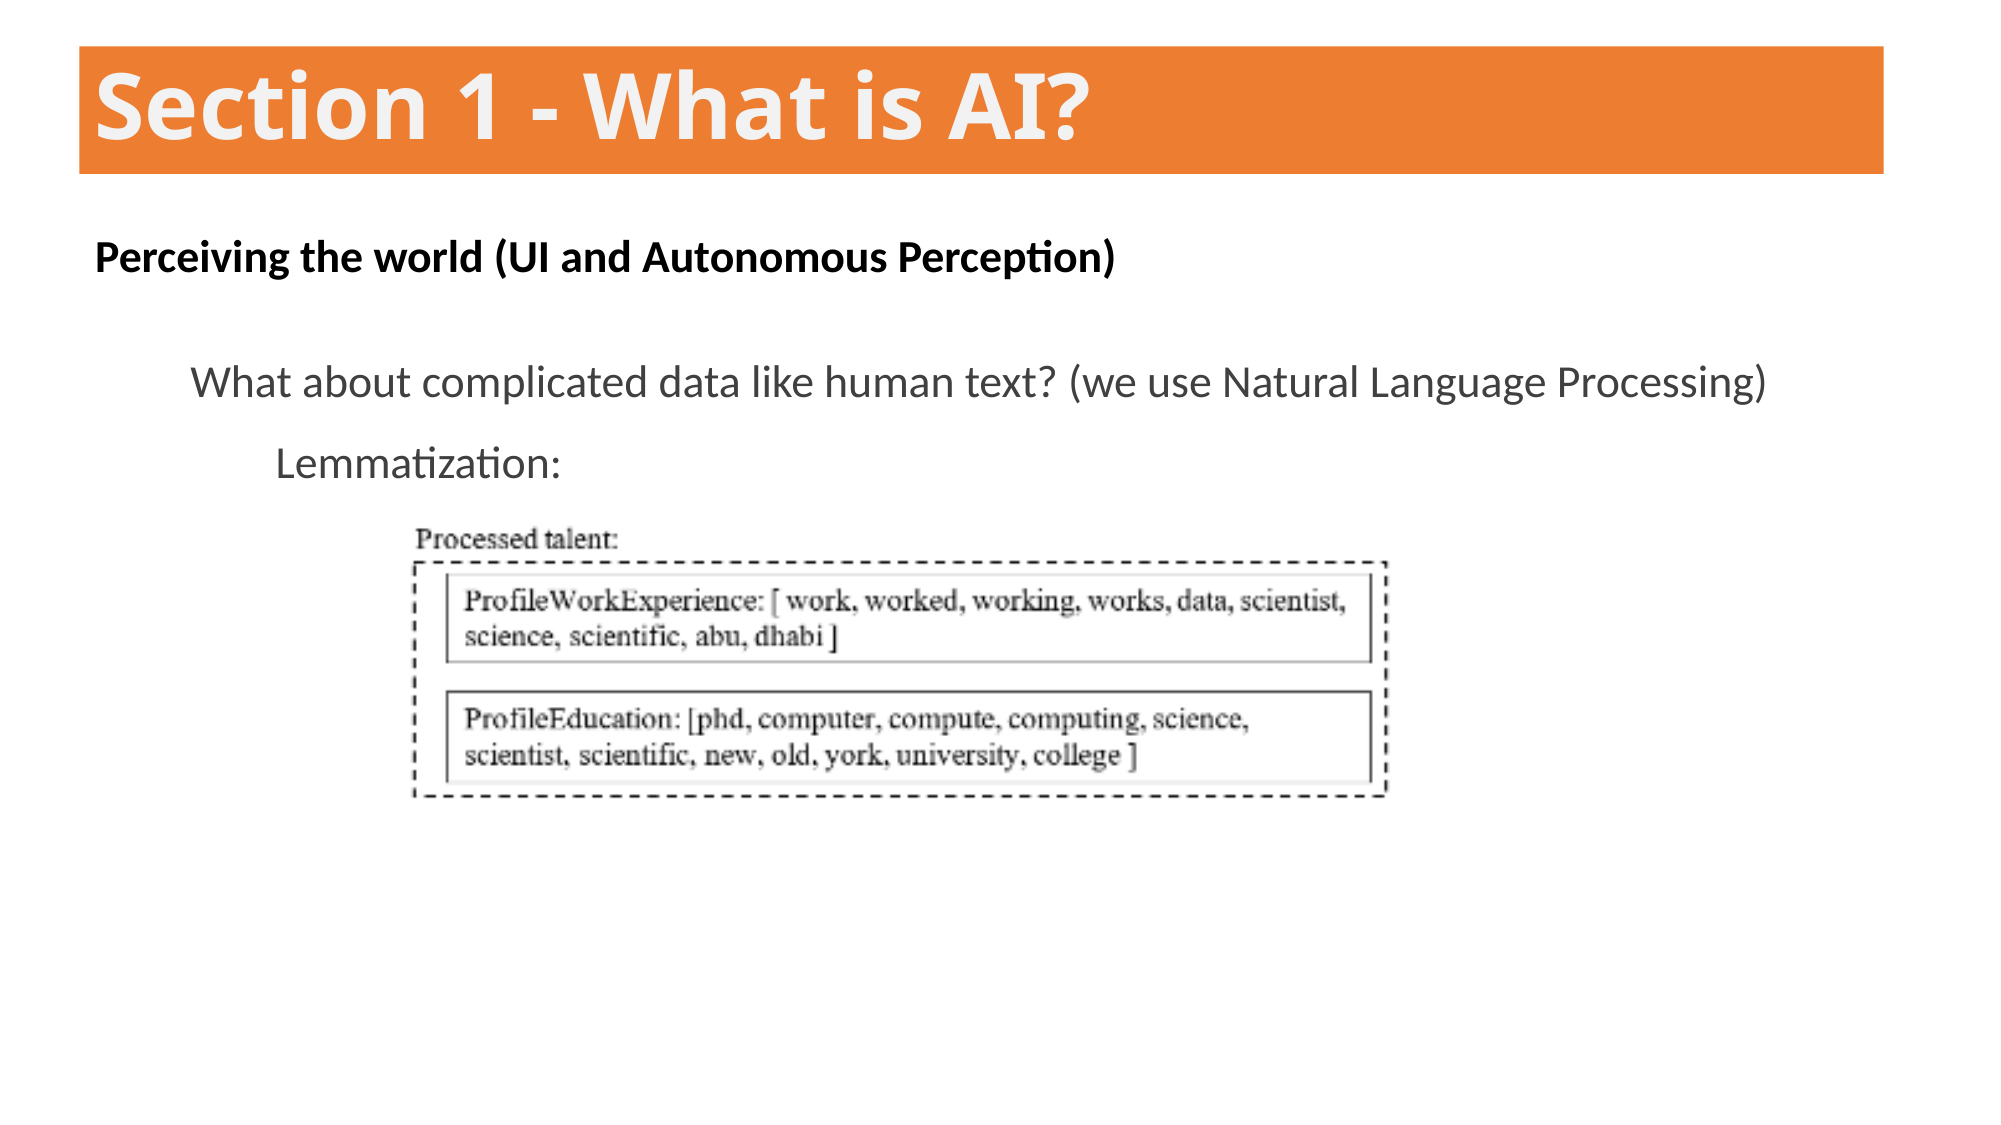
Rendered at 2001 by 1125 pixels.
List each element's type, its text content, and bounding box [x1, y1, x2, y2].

text_box Section 1 - What is AI? [79, 46, 1884, 174]
text_box What about complicated data like human text? (we use Natural Language Processing) [175, 343, 1829, 594]
picture [397, 517, 1420, 848]
text_box Perceiving the world (UI and Autonomous Perception) [80, 218, 1463, 344]
